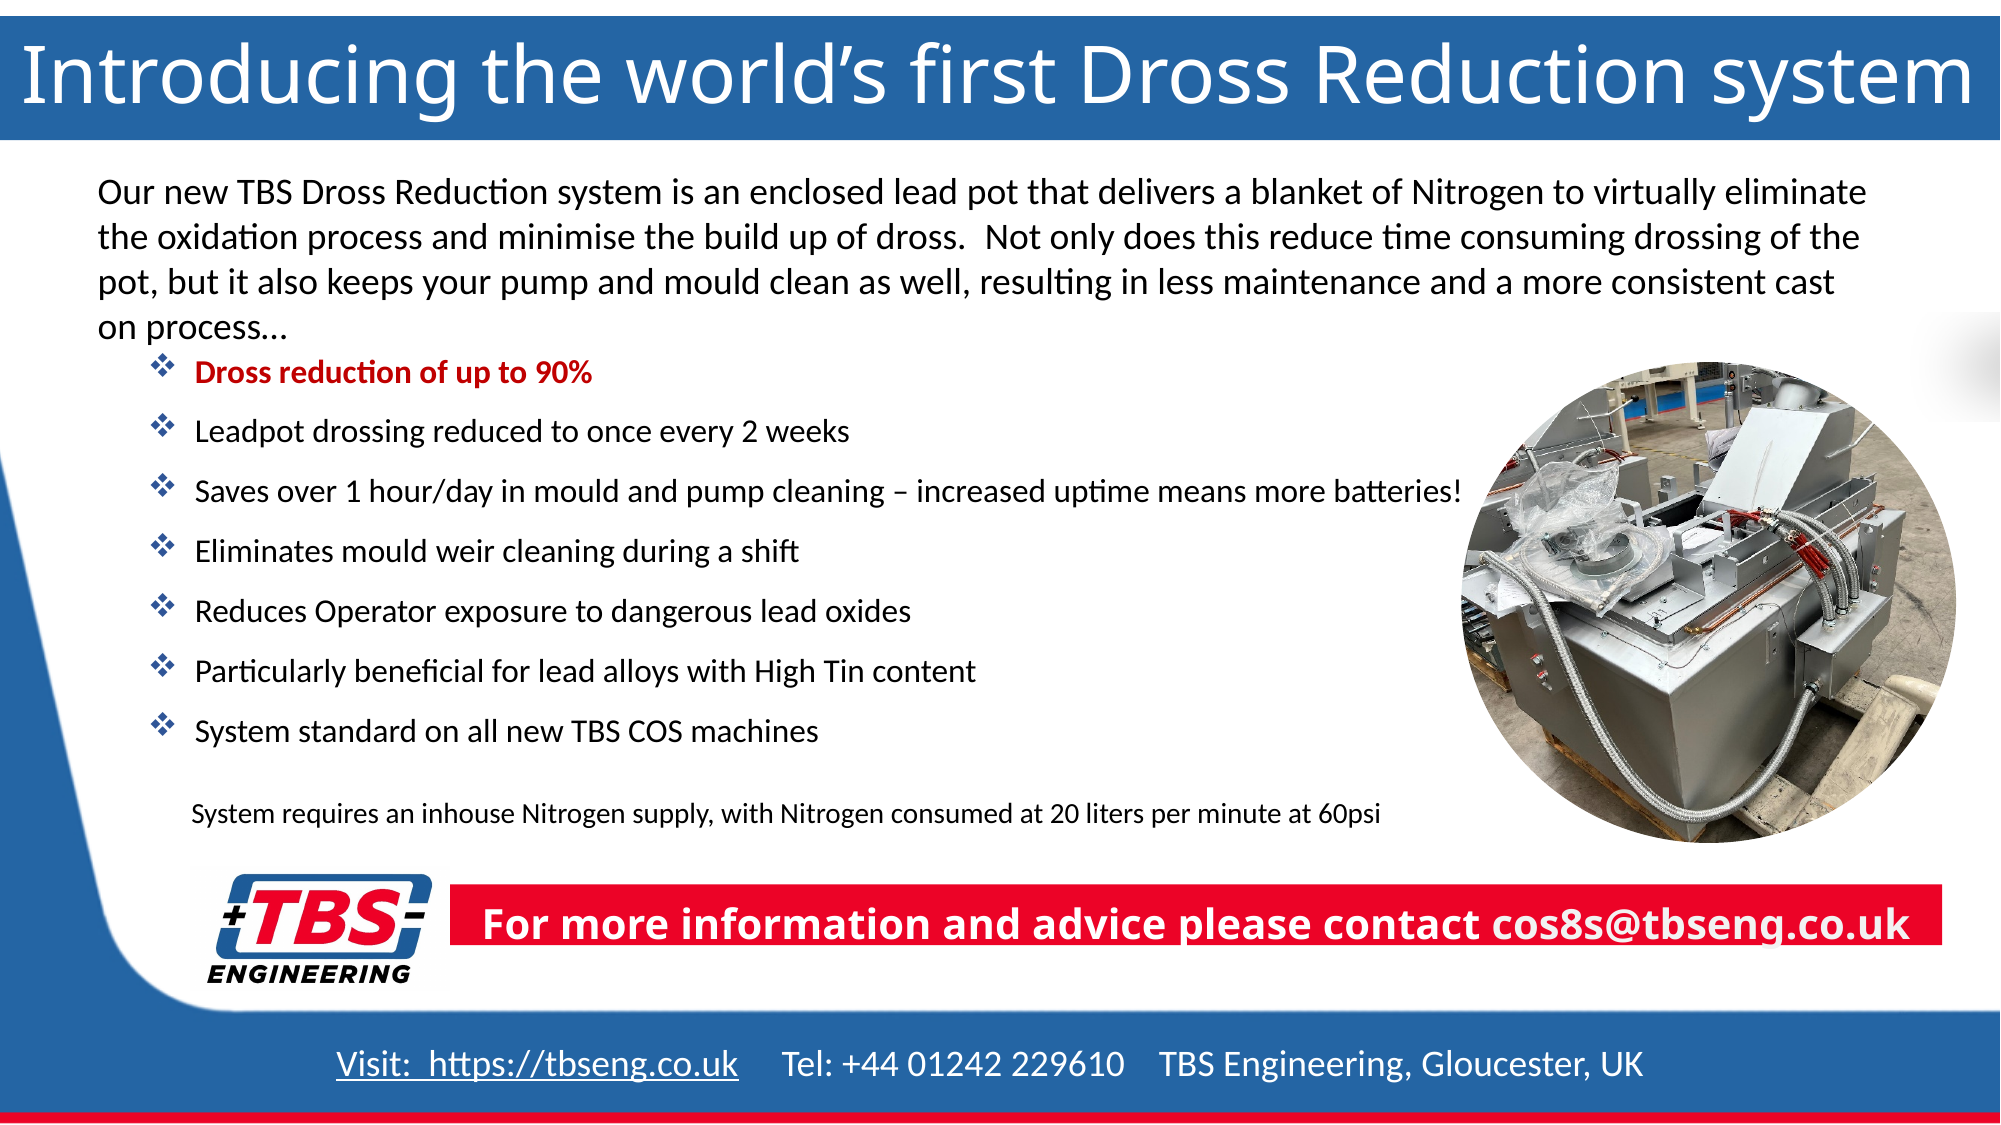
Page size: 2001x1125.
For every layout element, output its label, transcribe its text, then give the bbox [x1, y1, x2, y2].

picture [0, 355, 2000, 1125]
text_box Visit: https://tbseng.co.uk Tel: +44 01242 229610 TBS Engineering, Gloucester, UK [63, 1031, 1918, 1092]
text_box For more information and advice please contact cos8s@tbseng.co.uk [450, 886, 1943, 956]
text_box Dross reduction of up to 90% Leadpot drossing reduced to once every 2 weeks Saves over 1 hour/day in mould and pump cleaning – increased uptime means more batteries! Eliminates mould weir cleaning during a shift Reduces Operator exposure to dangerous lead oxides Particularly beneficial for lead alloys with High Tin content System standard on all new TBS COS machines [132, 355, 1468, 757]
text_box Our new TBS Dross Reduction system is an enclosed lead pot that delivers a blanket of Nitrogen to virtually eliminate the oxidation process and minimise the build up of dross. Not only does this reduce time consuming drossing of the pot, but it also keeps your pump and mould clean as well, resulting in less maintenance and a more consistent cast on process… [82, 159, 1899, 355]
title Introducing the world’s first Dross Reduction system [0, 16, 2000, 141]
text_box System requires an inhouse Nitrogen supply, with Nitrogen consumed at 20 liters per minute at 60psi [176, 769, 1468, 837]
